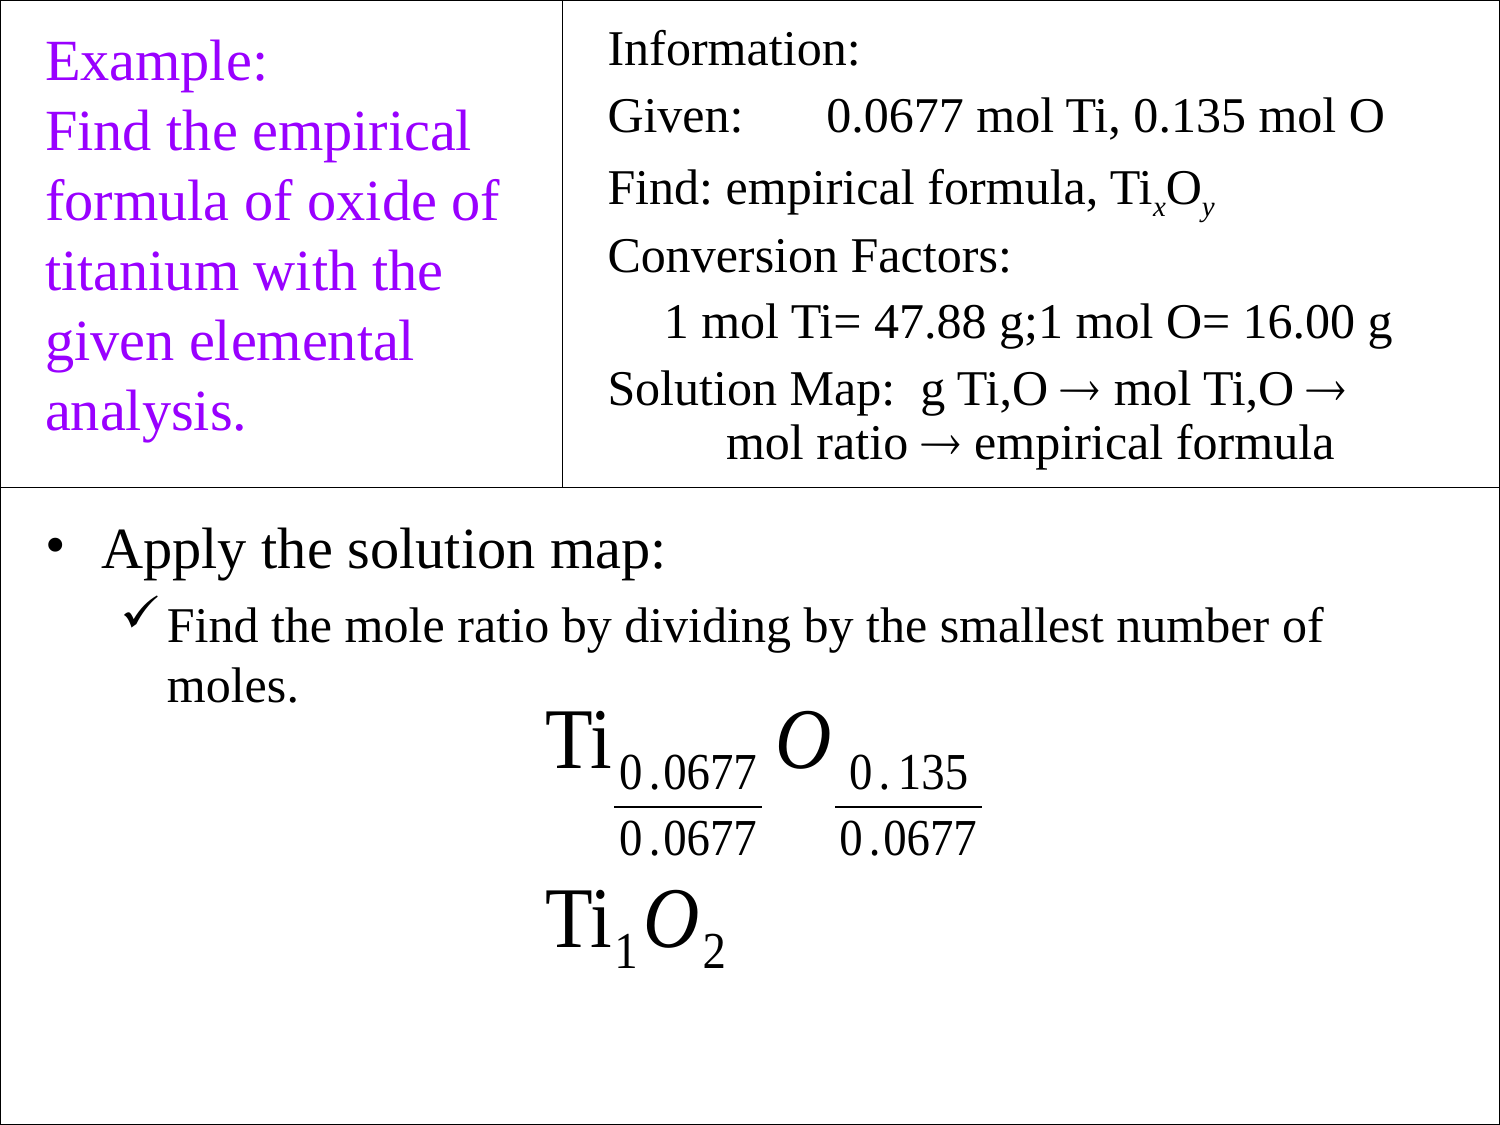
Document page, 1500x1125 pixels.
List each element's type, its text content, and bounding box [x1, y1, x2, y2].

text_box Information: Given: 0.0677 mol Ti, 0.135 mol O Find: empirical formula, TixOy Conversion Factors: 1 mol Ti= 47.88 g;1 mol O= 16.00 g Solution Map: g Ti,O  mol Ti,O  mol ratio  empirical formula [563, 0, 1500, 488]
text_box Apply the solution map: Find the mole ratio by dividing by the smallest number of moles. [0, 488, 1500, 1125]
text_box Example: Find the empirical formula of oxide of titanium with the given elemental analysis. [0, 0, 563, 488]
